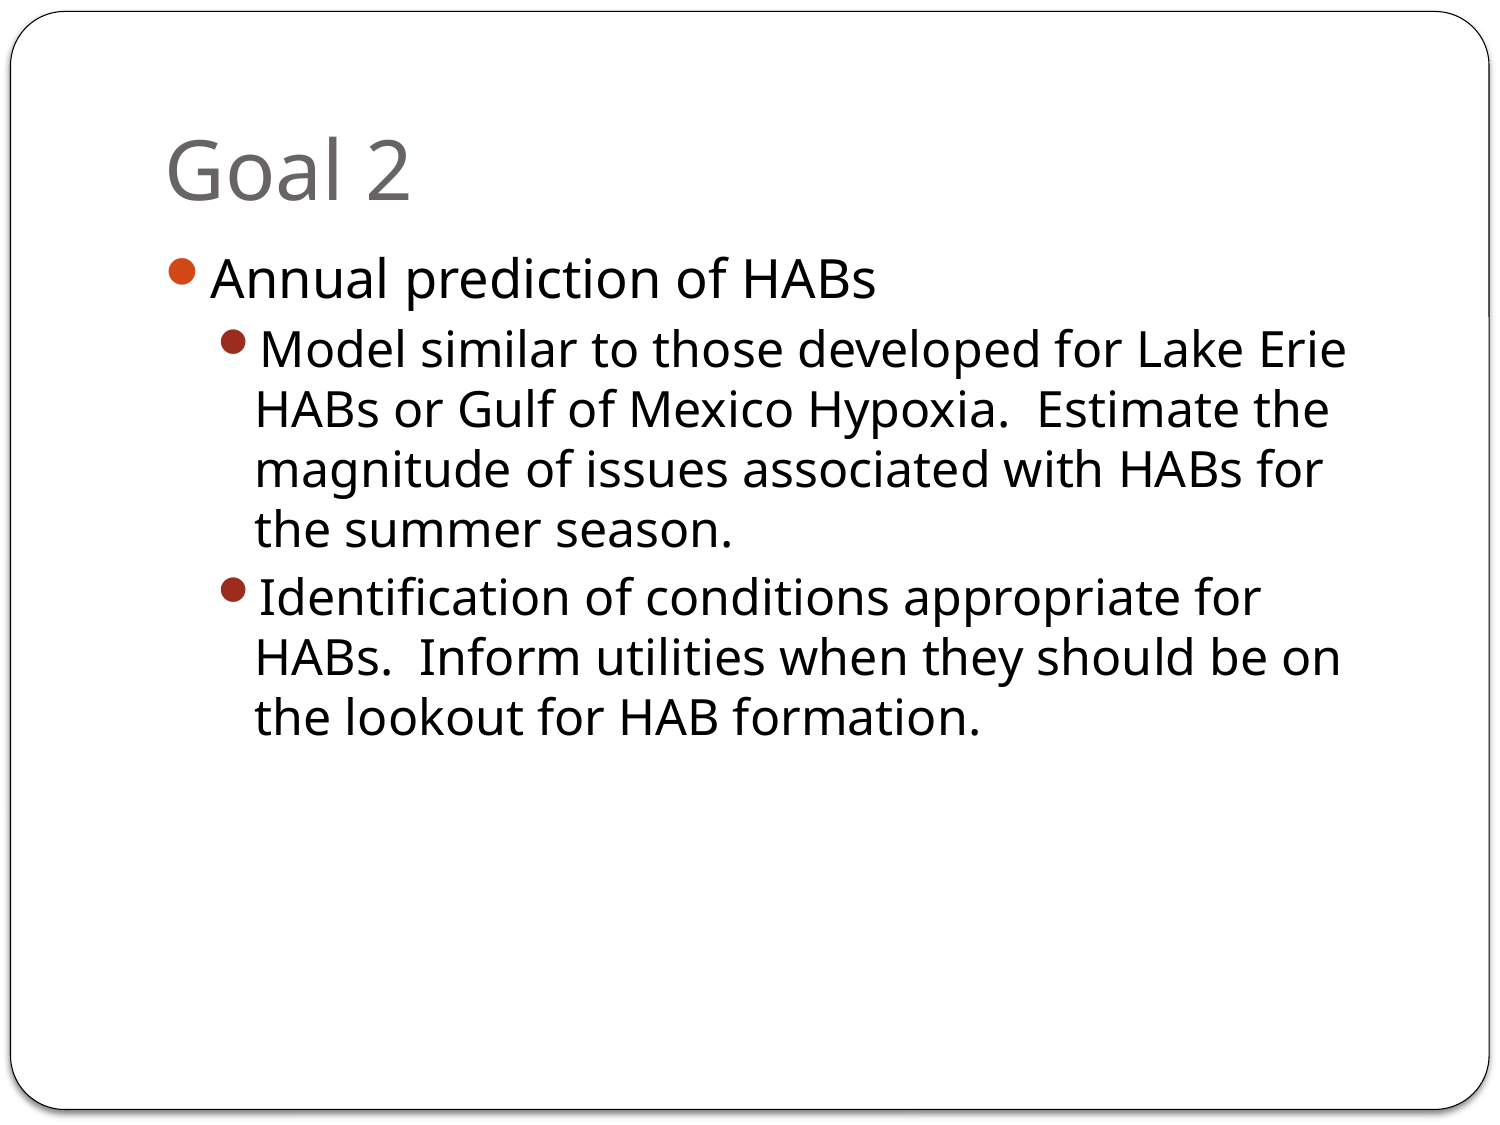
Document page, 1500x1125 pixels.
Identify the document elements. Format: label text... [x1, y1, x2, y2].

title Goal 2 [150, 45, 1425, 233]
list Annual prediction of HABs Model similar to those developed for Lake Erie HABs or Gulf of Mexico Hypoxia. Estimate the magnitude of issues associated with HABs for the summer season. Identification of conditions appropriate for HABs. Inform utilities when they should be on the lookout for HAB formation. [150, 237, 1425, 988]
